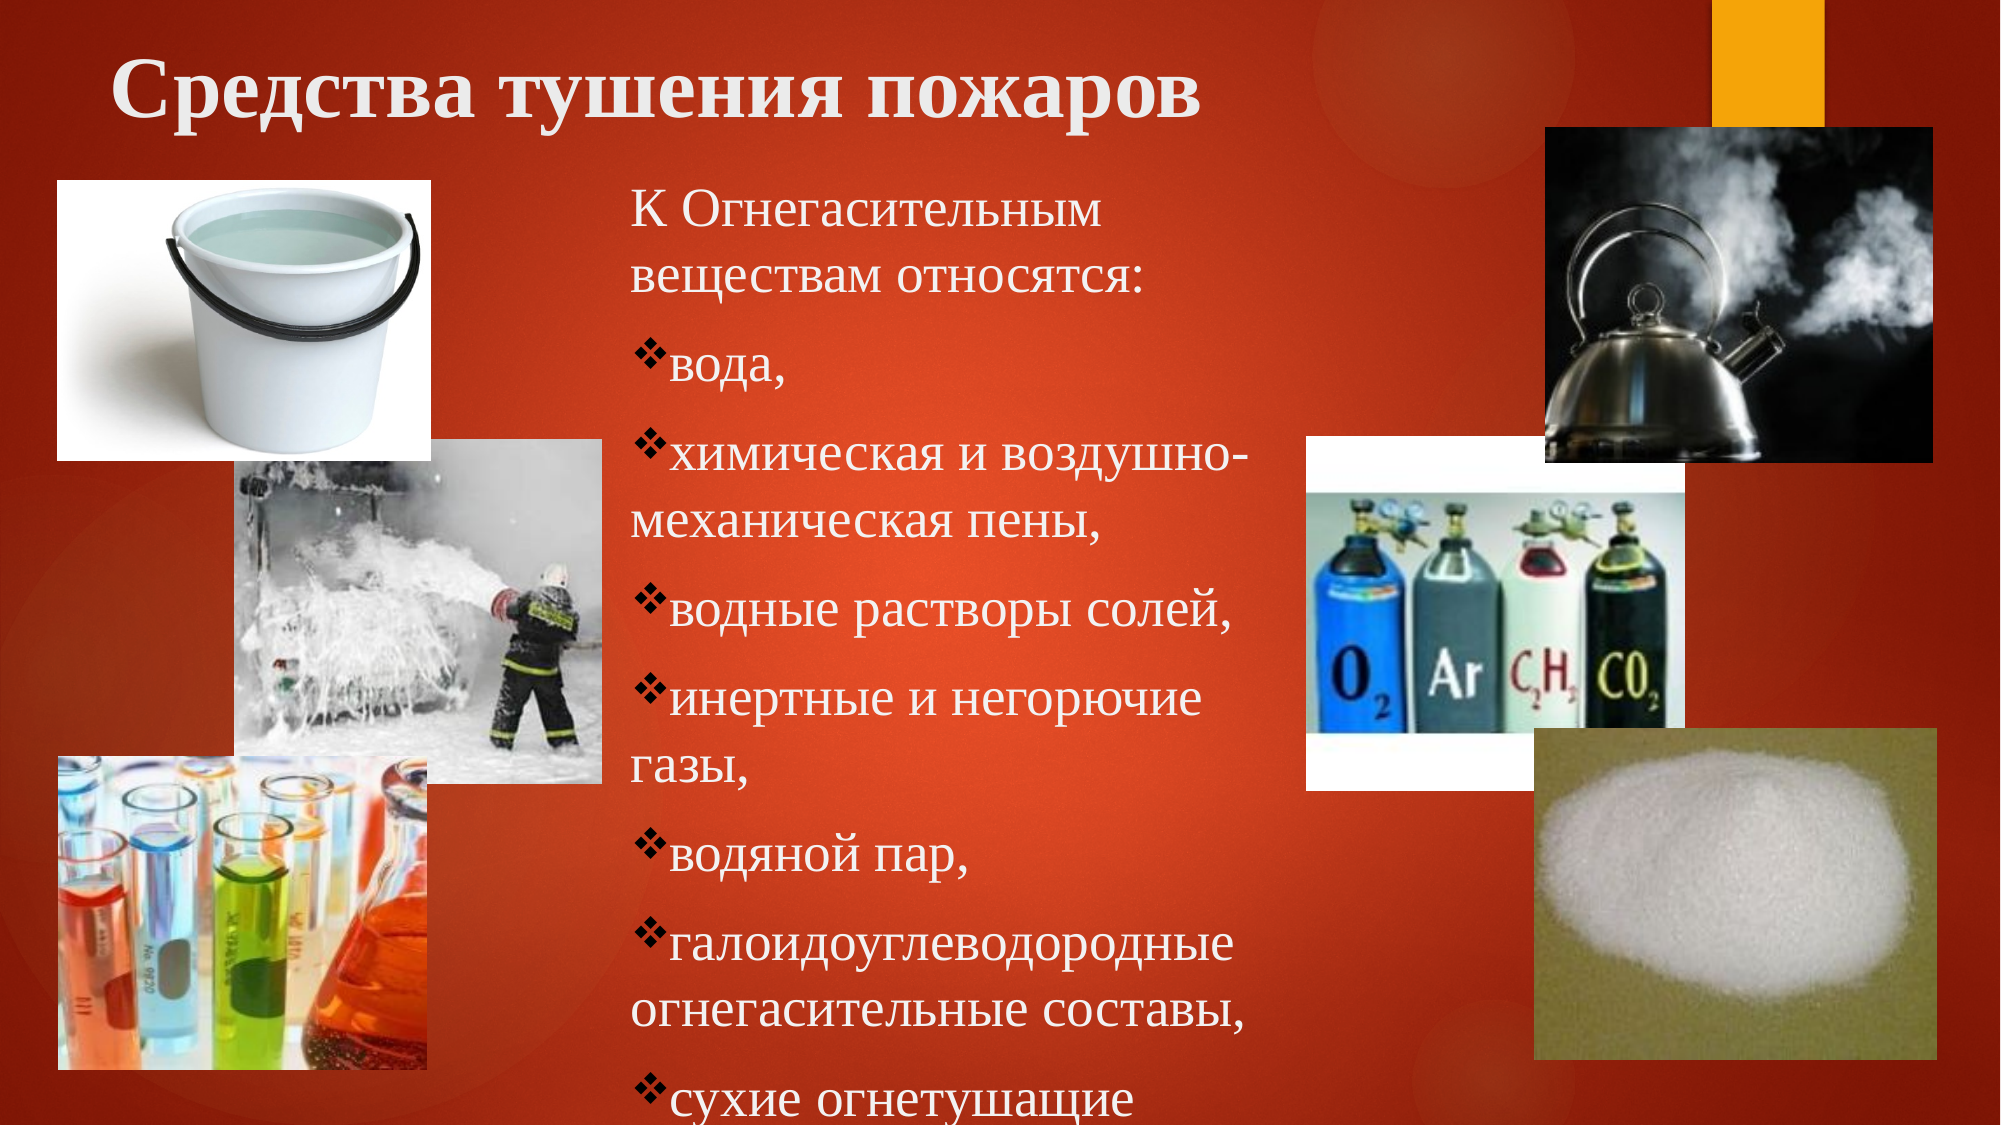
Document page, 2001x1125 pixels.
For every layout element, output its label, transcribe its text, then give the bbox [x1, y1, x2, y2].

title Средства тушения пожаров [94, 0, 1906, 143]
picture [57, 180, 602, 1070]
subtitle К Огнегасительным веществам относятся: вода, химическая и воздушно-механическая пены, водные растворы солей, инертные и негорючие газы, водяной пар, галоидоуглеводородные огнегасительные составы, сухие огнетушащие порошки. [615, 163, 1319, 1125]
picture [1306, 127, 1938, 1060]
